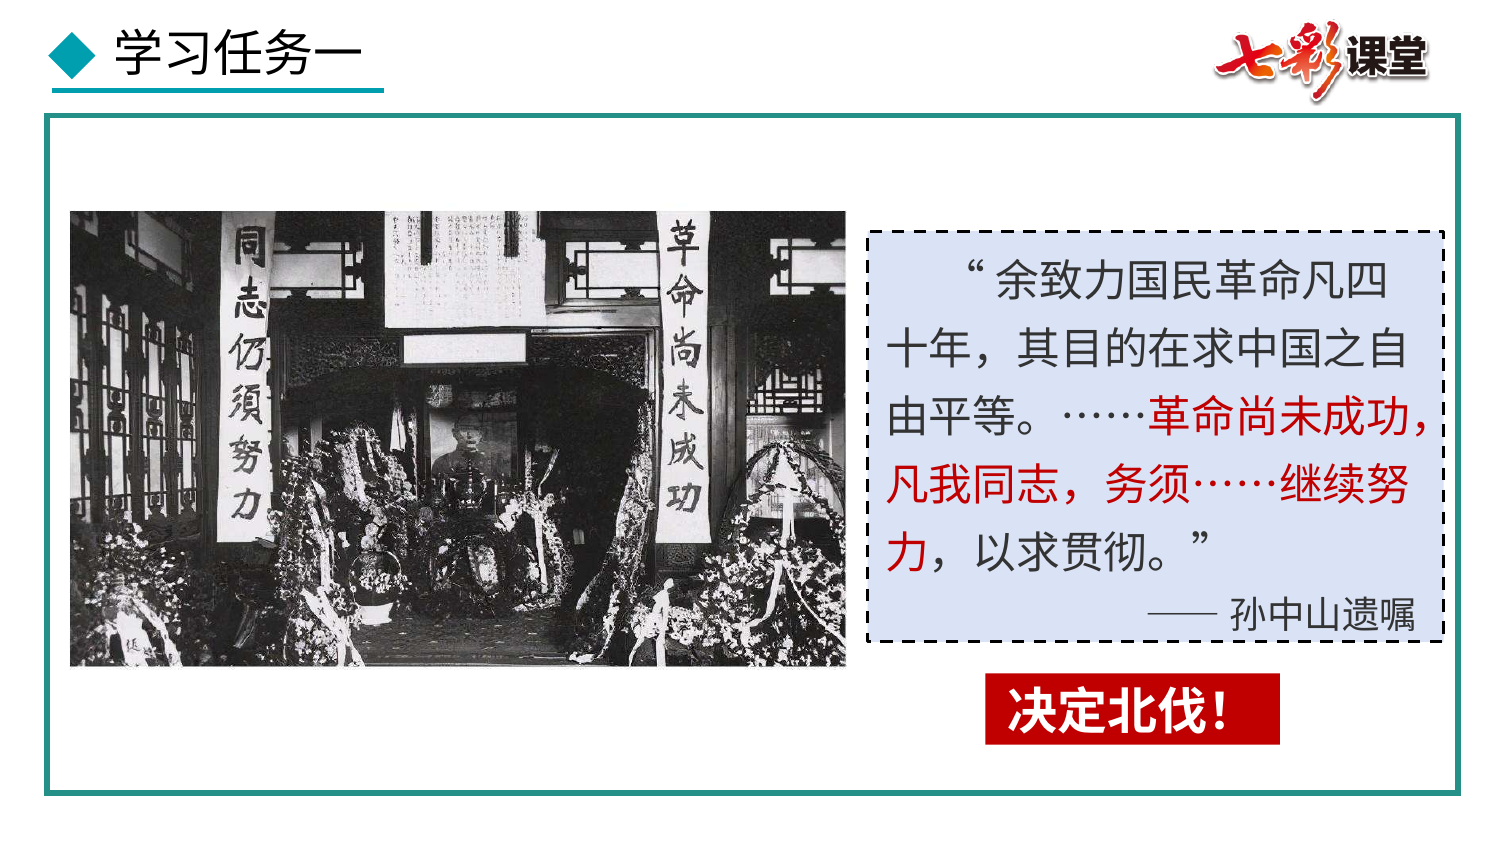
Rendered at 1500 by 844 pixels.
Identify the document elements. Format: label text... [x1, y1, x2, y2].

picture [62, 203, 854, 674]
text_box 决定北伐！ [985, 673, 1280, 745]
picture [1210, 15, 1434, 106]
text_box “余致力国民革命凡四十年，其目的在求中国之自由平等。……革命尚未成功，凡我同志，务须……继续努力，以求贯彻。” ——孙中山遗嘱 [867, 231, 1444, 642]
